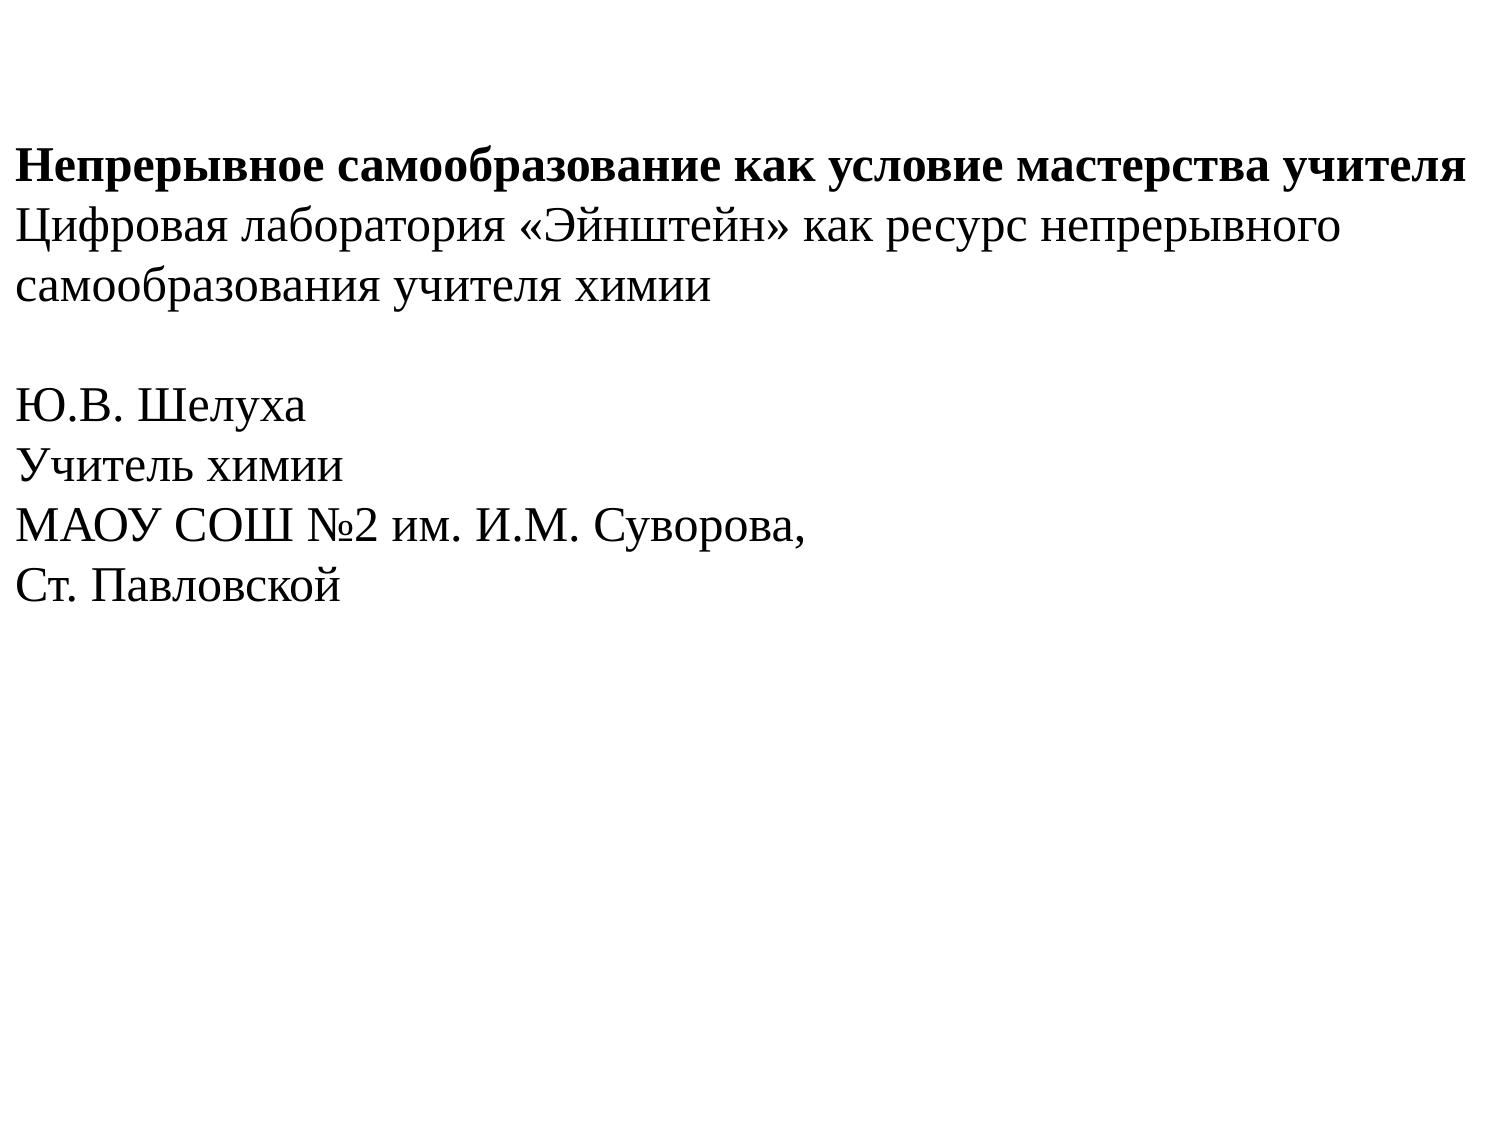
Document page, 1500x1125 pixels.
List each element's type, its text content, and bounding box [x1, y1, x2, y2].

text_box Непрерывное самообразование как условие мастерства учителя Цифровая лаборатория «Эйнштейн» как ресурс непрерывного самообразования учителя химии Ю.В. Шелуха Учитель химии МАОУ СОШ №2 им. И.М. Суворова, Ст. Павловской [0, 123, 1500, 619]
